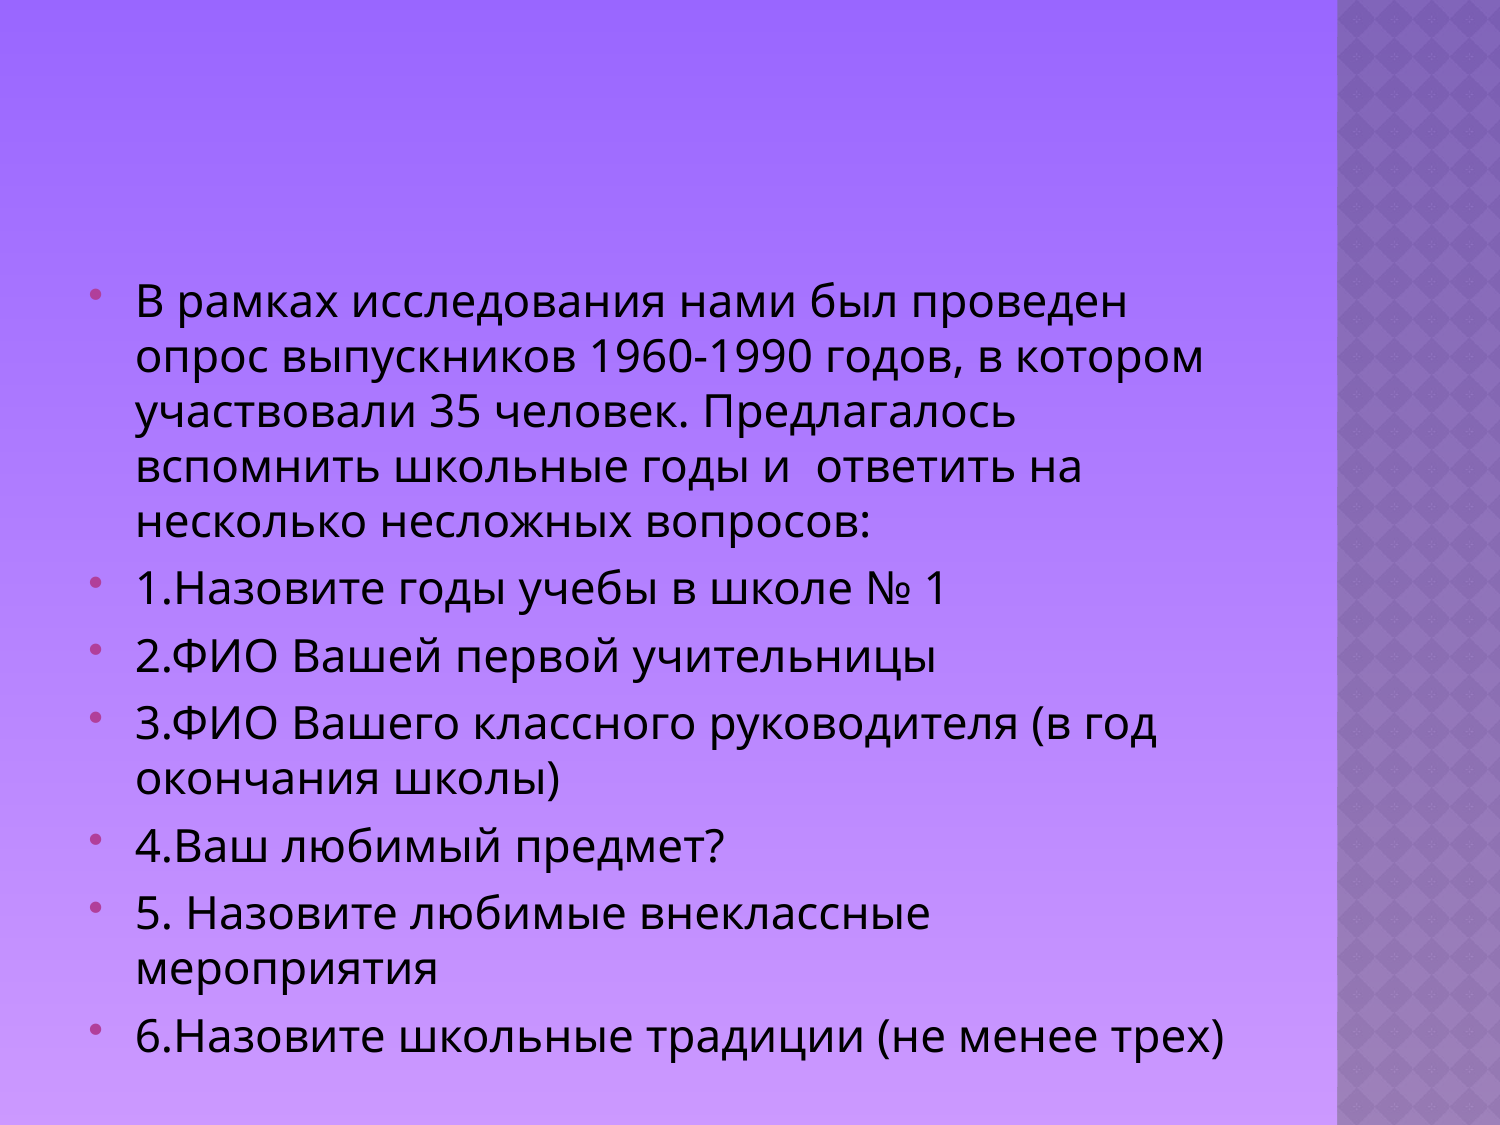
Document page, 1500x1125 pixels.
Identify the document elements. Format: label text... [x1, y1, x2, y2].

list В рамках исследования нами был проведен опрос выпускников 1960-1990 годов, в котором участвовали 35 человек. Предлагалось вспомнить школьные годы и ответить на несколько несложных вопросов: 1.Назовите годы учебы в школе № 1 2.ФИО Вашей первой учительницы 3.ФИО Вашего классного руководителя (в год окончания школы) 4.Ваш любимый предмет? 5. Назовите любимые внеклассные мероприятия 6.Назовите школьные традиции (не менее трех) [74, 263, 1263, 1060]
